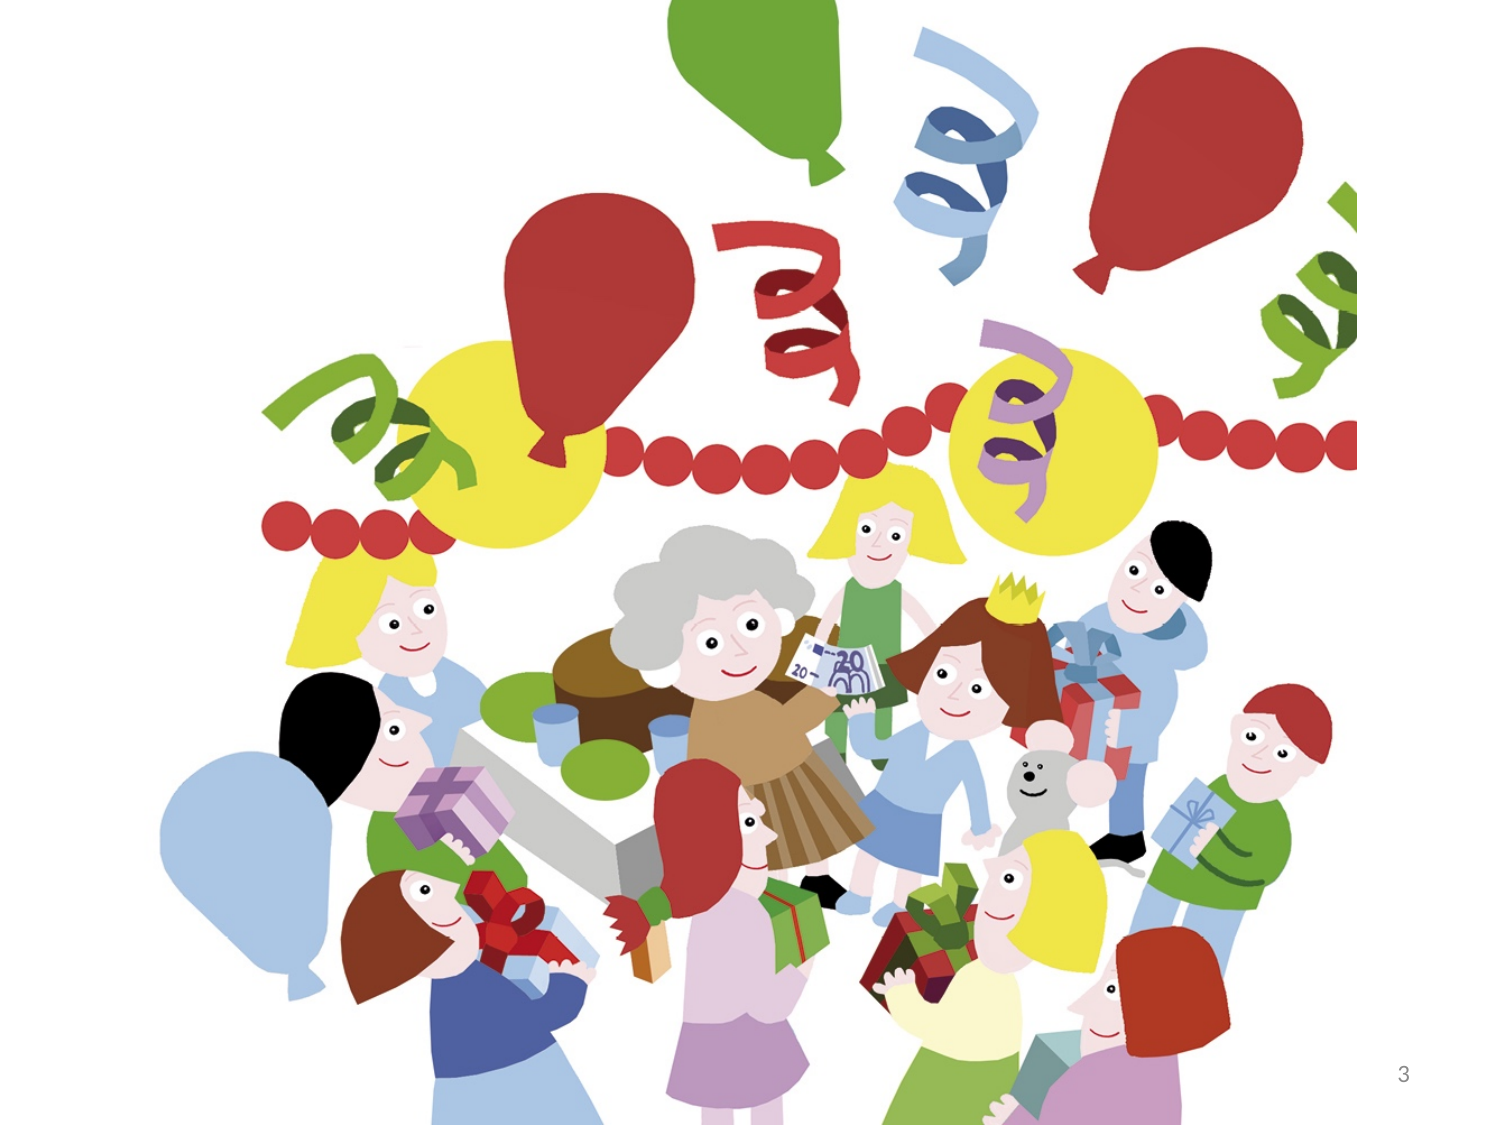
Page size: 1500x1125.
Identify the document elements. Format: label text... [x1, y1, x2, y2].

picture [90, 0, 1357, 1125]
slide_number 3 [1361, 1042, 1425, 1103]
